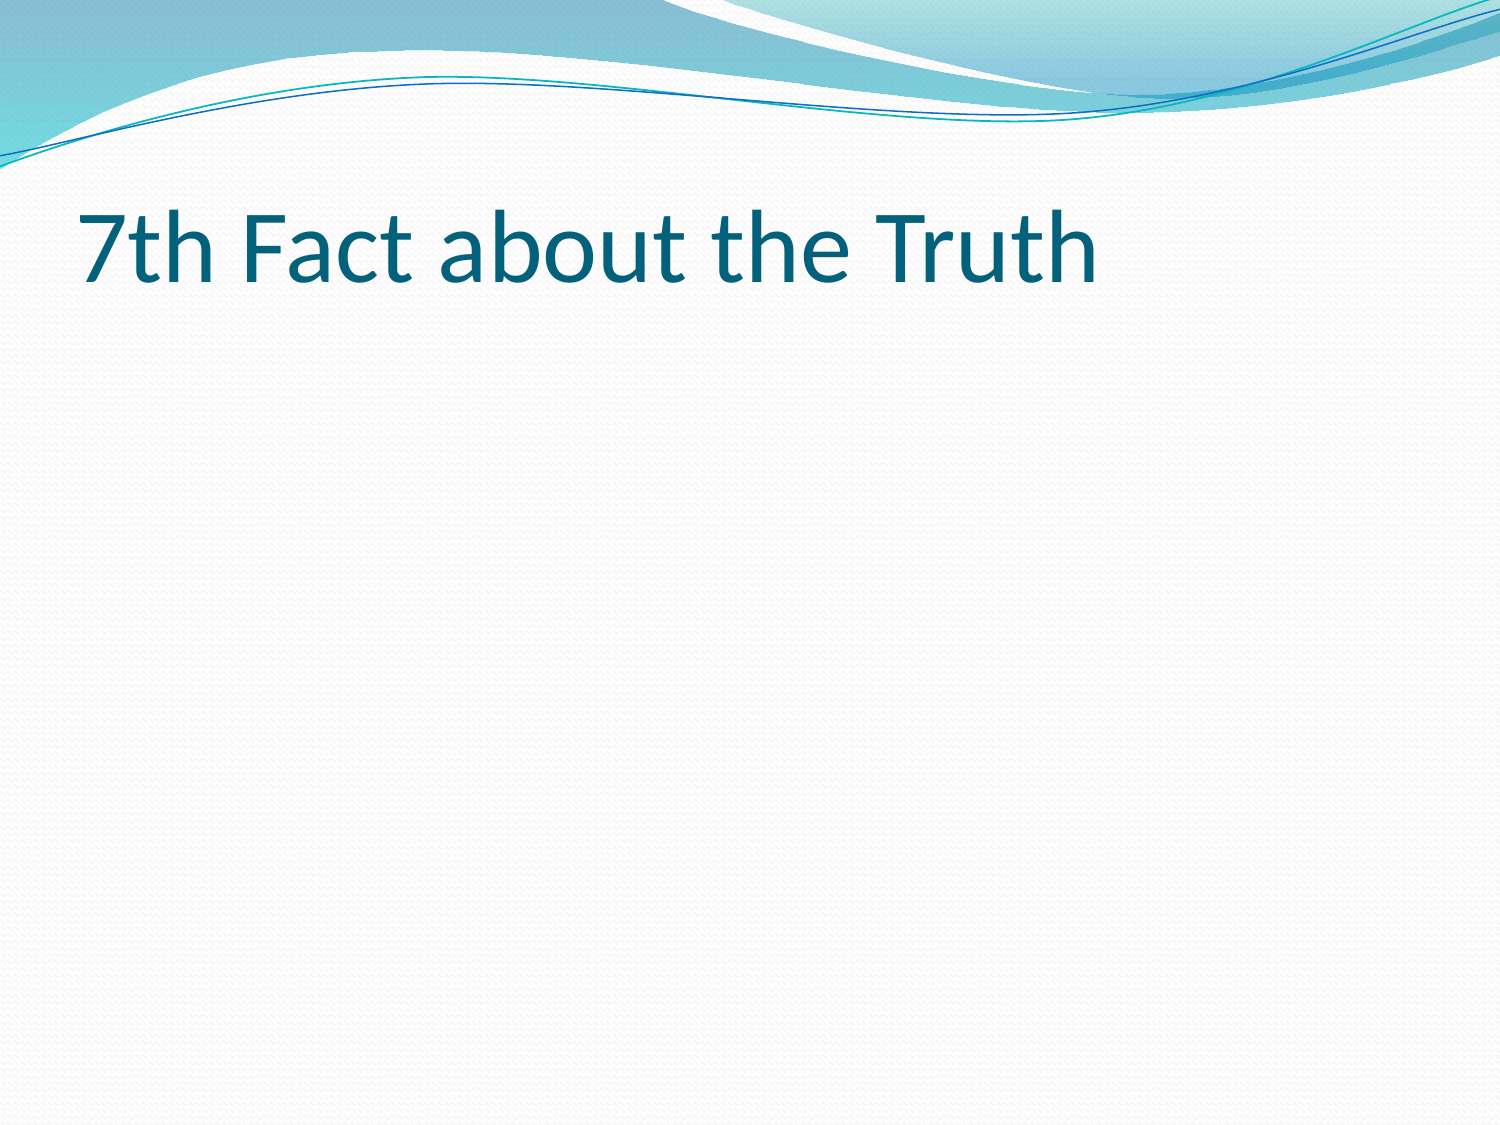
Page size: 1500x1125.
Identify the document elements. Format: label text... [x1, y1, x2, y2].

title 7th Fact about the Truth [75, 115, 1425, 303]
